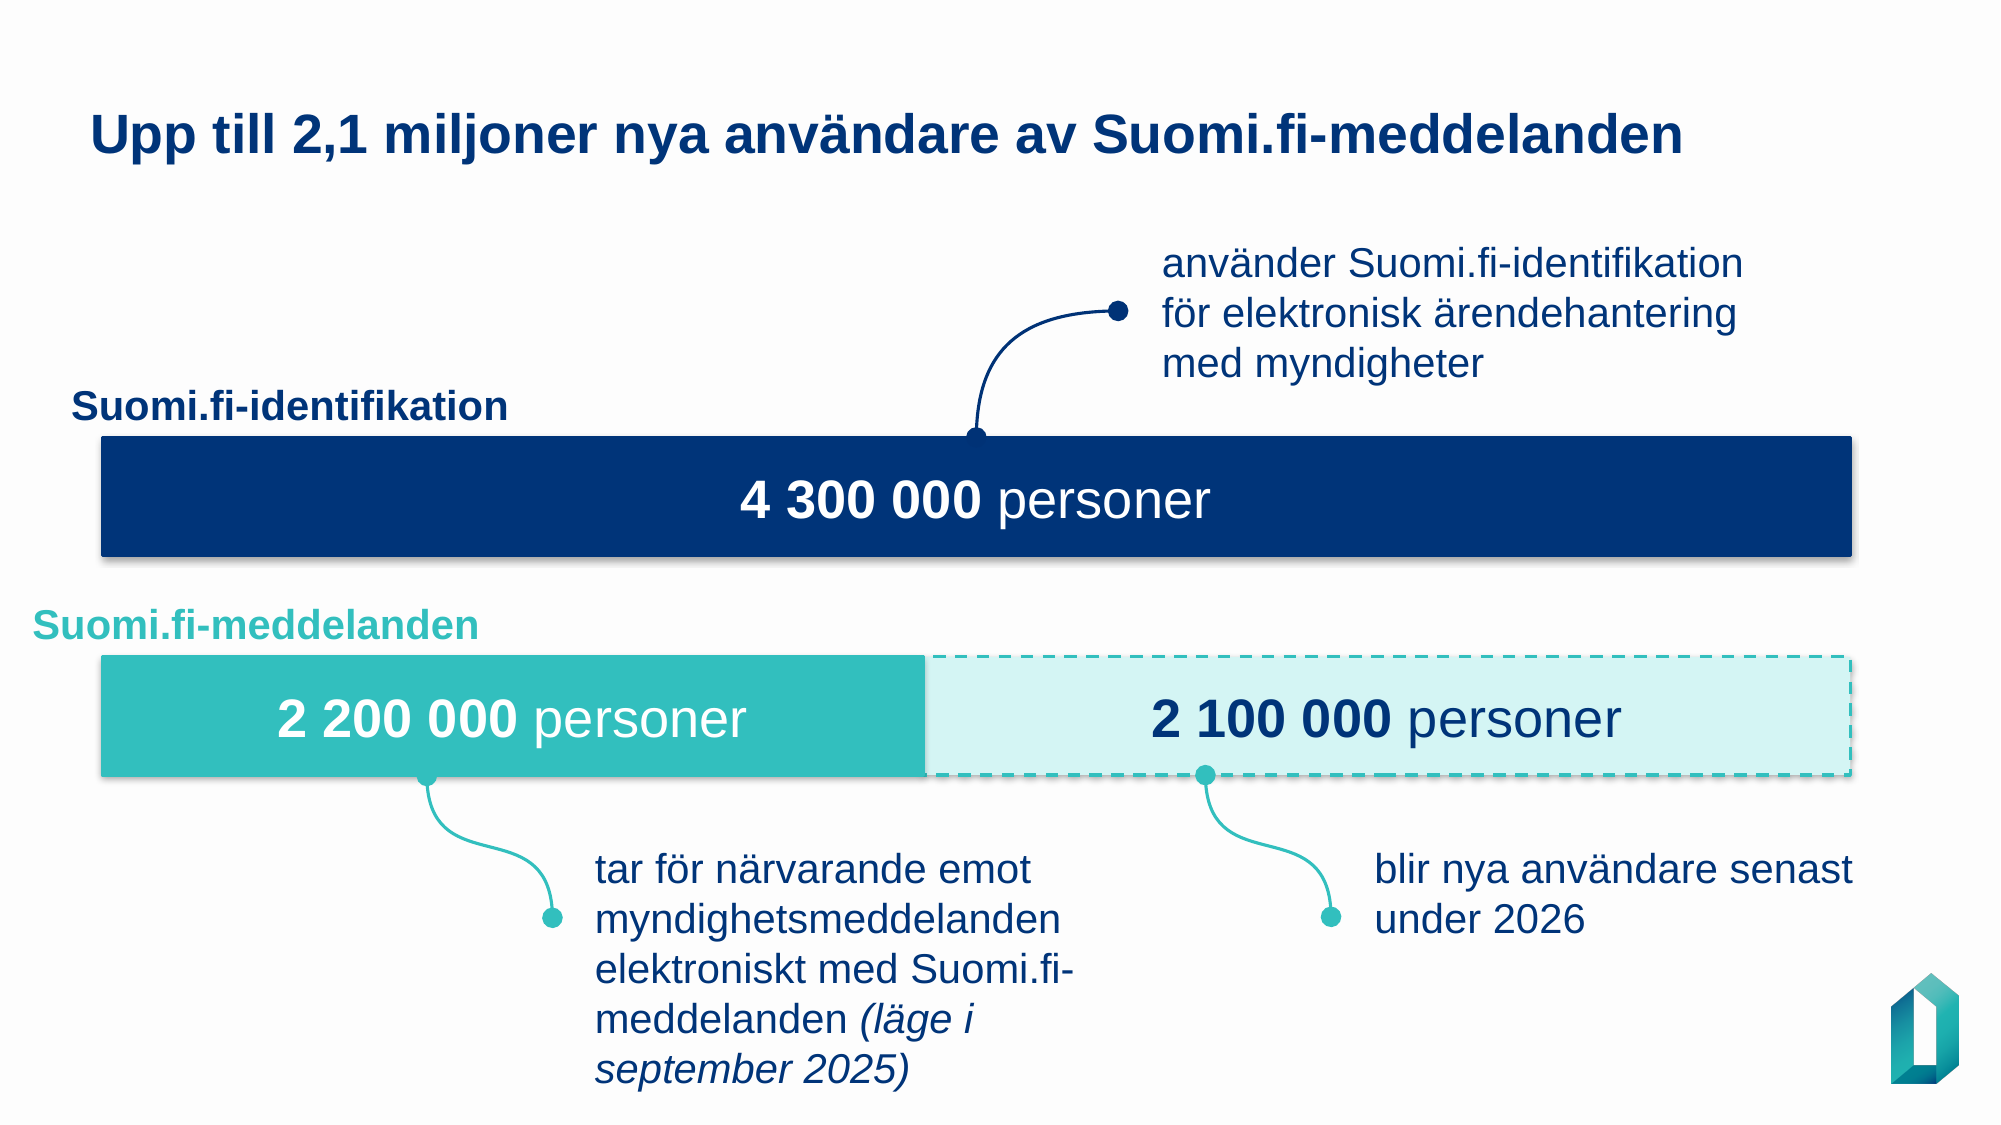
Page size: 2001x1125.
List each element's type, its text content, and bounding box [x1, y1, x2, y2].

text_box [418, 783, 561, 910]
text_box Suomi.fi-identifikation [56, 371, 524, 437]
text_box använder Suomi.fi-identifikation för elektronisk ärendehantering med myndigheter [1118, 228, 1804, 394]
text_box blir nya användare senast under 2026 [1330, 834, 1922, 950]
title Upp till 2,1 miljoner nya användare av Suomi.fi-meddelanden [74, 46, 1878, 173]
text_box Suomi.fi-meddelanden [17, 590, 495, 656]
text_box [1197, 782, 1340, 910]
picture [1891, 973, 1959, 1084]
text_box tar för närvarande emot myndighetsmeddelanden elektroniskt med Suomi.fi-meddelanden (läge i september 2025) [551, 834, 1178, 1100]
text_box 4 300 000 personer [102, 437, 1851, 556]
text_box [976, 311, 1119, 438]
text_box 2 200 000 personer [101, 656, 924, 776]
text_box 2 100 000 personer [925, 656, 1851, 776]
